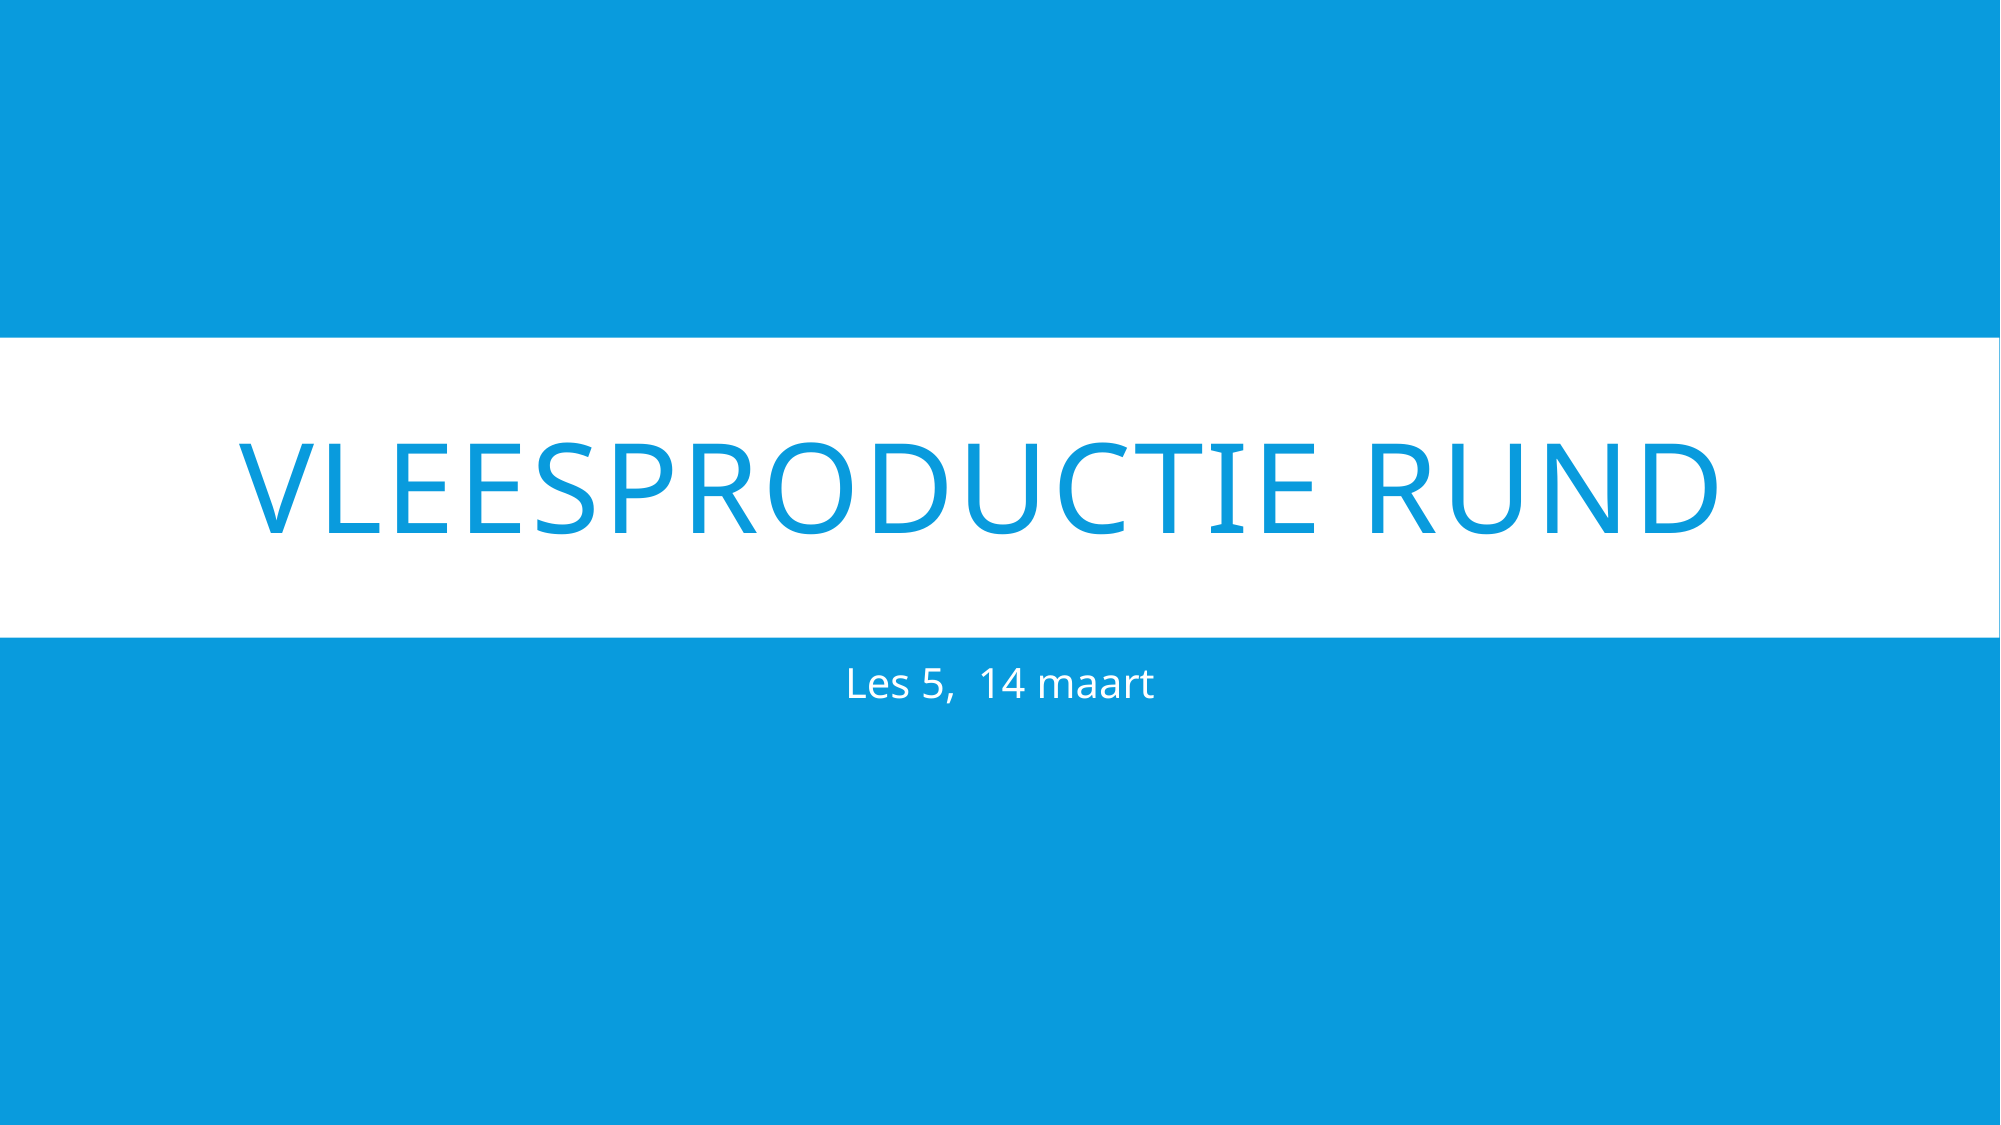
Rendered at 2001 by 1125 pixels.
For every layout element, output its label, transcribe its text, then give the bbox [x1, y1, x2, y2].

subtitle Les 5, 14 maart [249, 655, 1750, 871]
title Vleesproductie rund [60, 355, 1942, 641]
